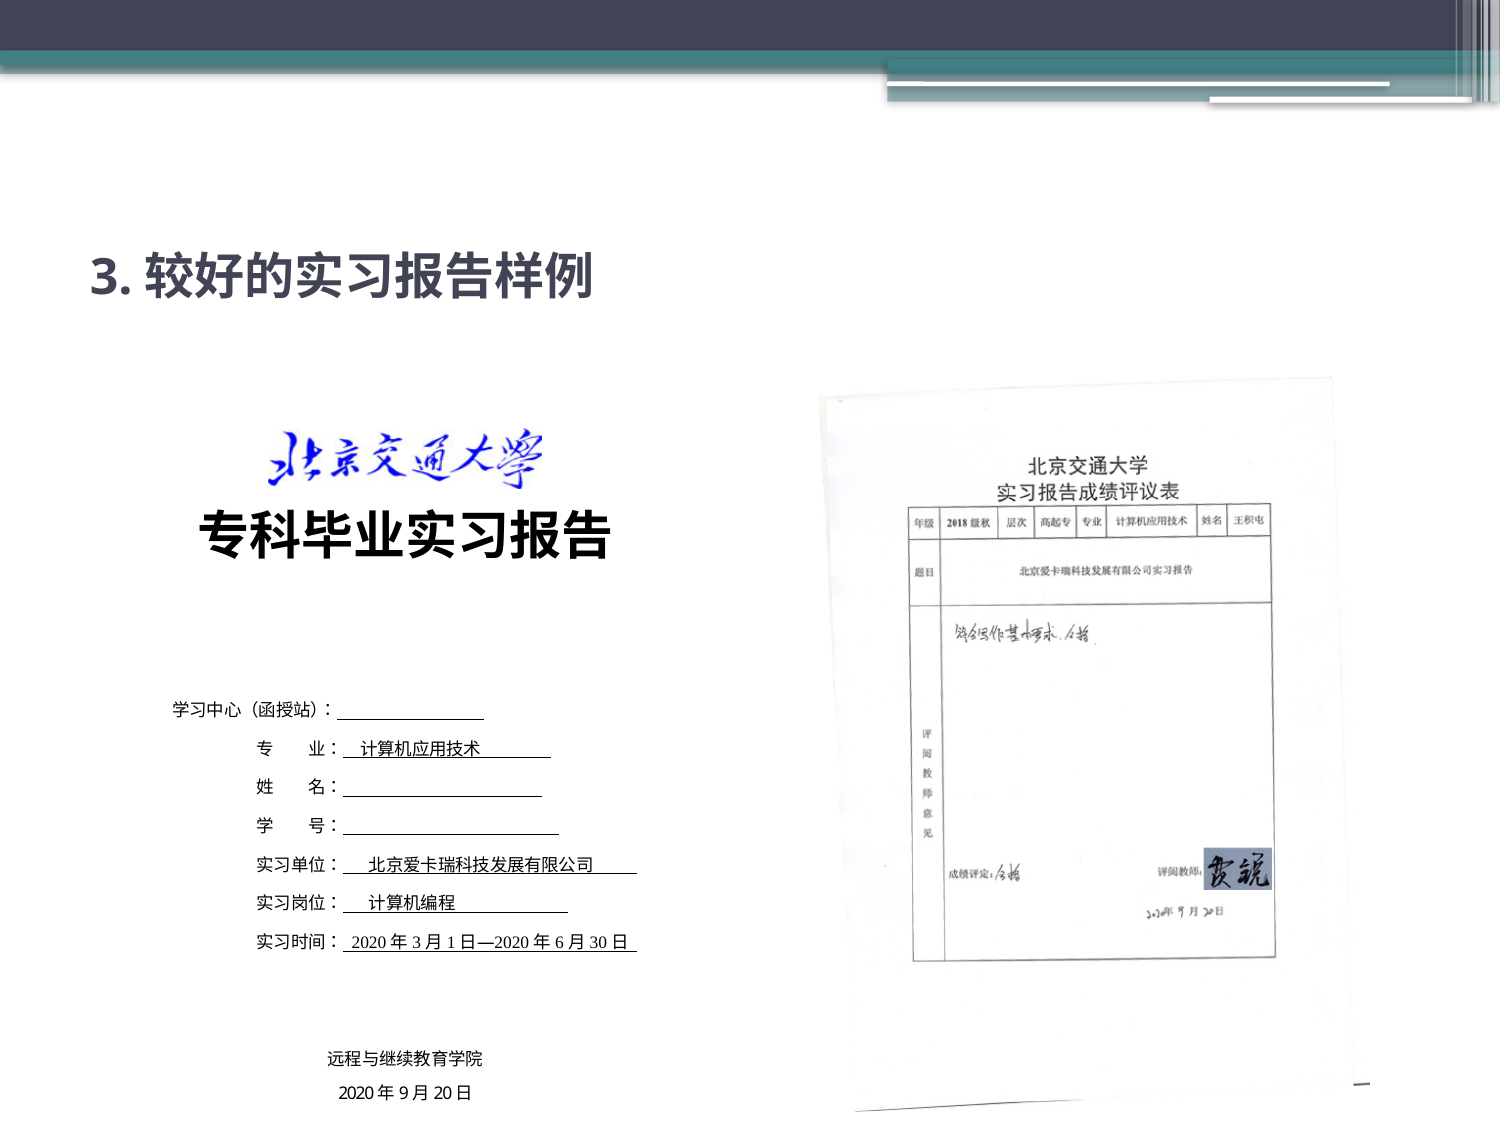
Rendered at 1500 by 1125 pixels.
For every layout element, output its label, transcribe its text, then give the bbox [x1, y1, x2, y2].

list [817, 368, 1371, 1112]
title 3.较好的实习报告样例 [75, 187, 1425, 363]
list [125, 373, 688, 1116]
